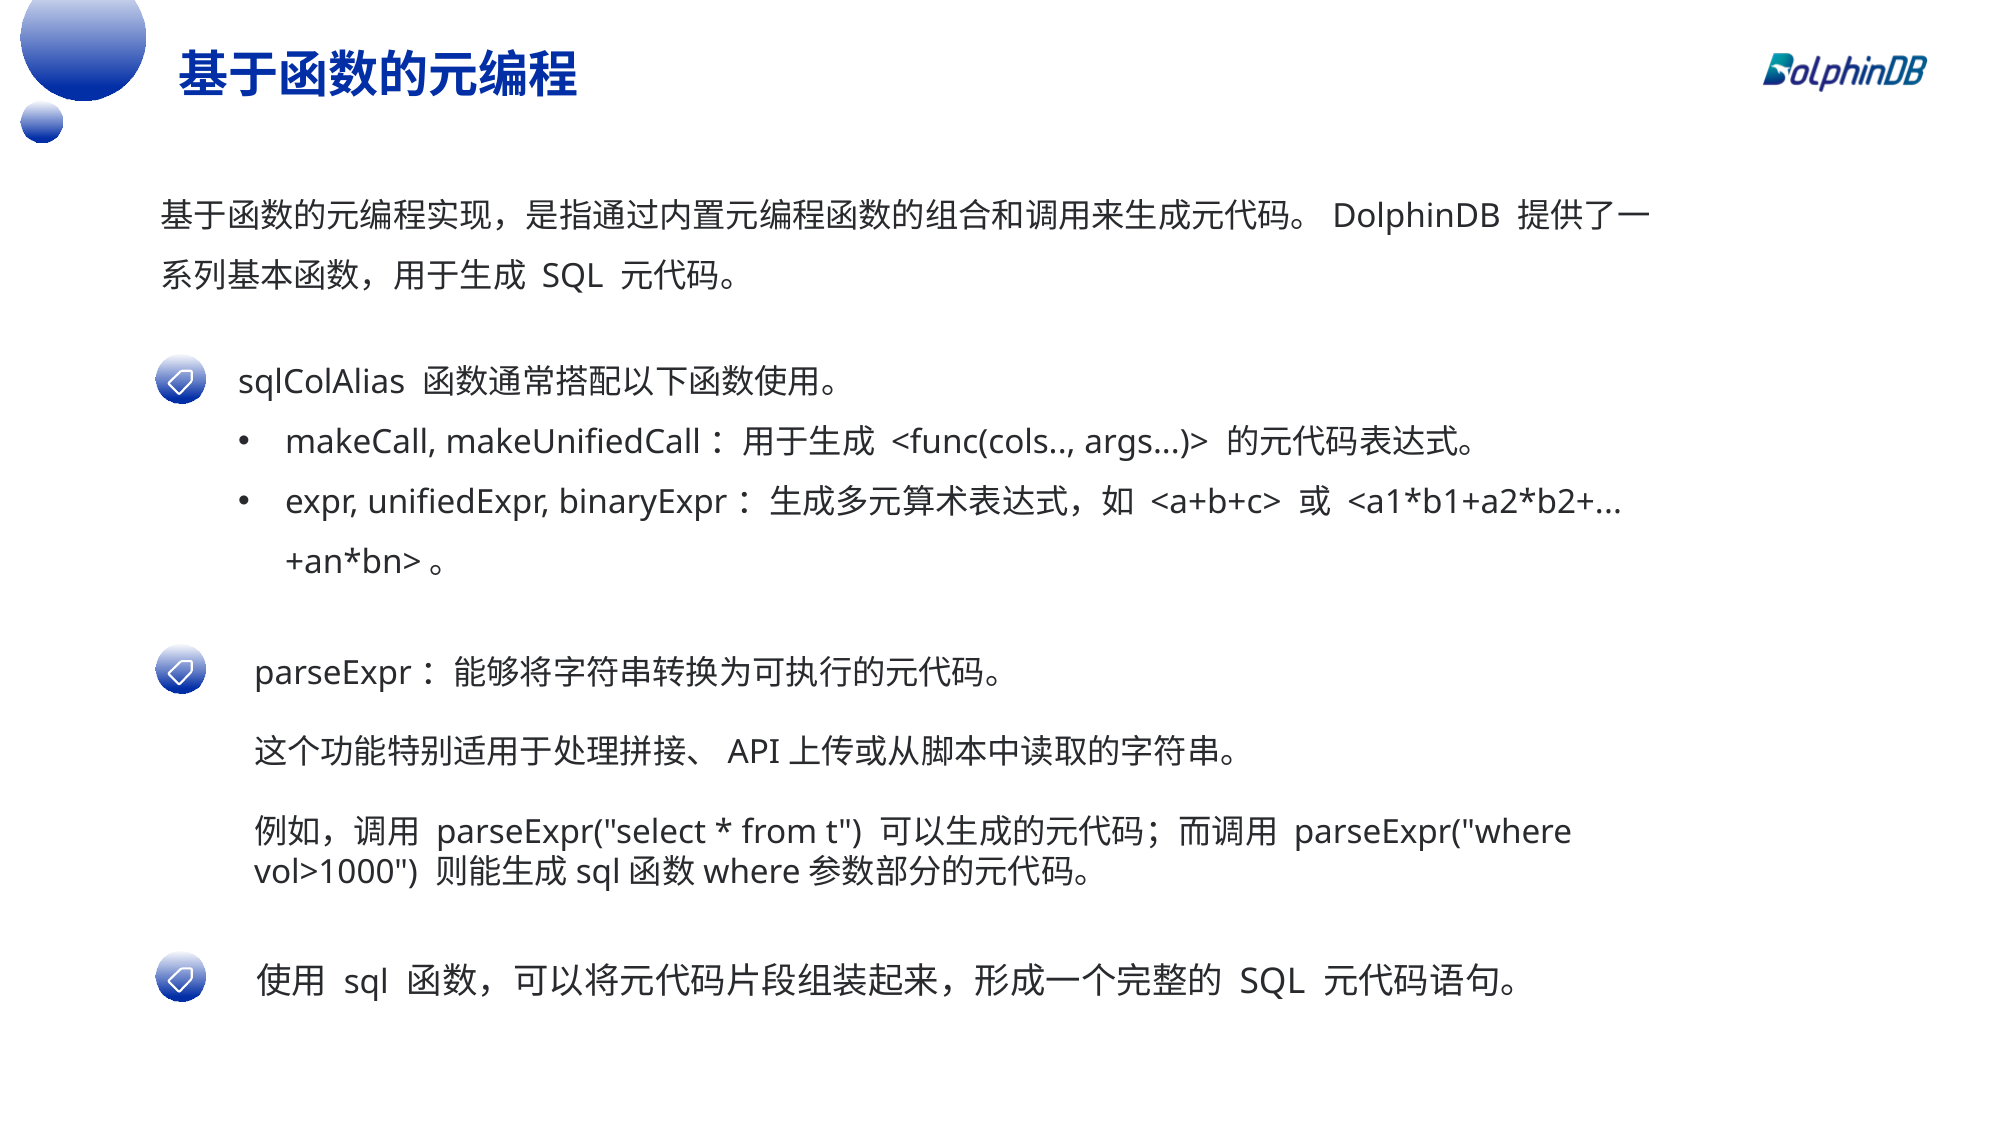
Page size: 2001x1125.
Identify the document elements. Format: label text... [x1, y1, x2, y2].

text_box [155, 950, 1691, 1009]
text_box 基于函数的元编程 [163, 35, 1545, 110]
text_box [19, 0, 147, 102]
text_box [19, 99, 64, 144]
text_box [155, 643, 1689, 901]
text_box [155, 353, 1684, 594]
text_box 基于函数的元编程实现，是指通过内置元编程函数的组合和调用来生成元代码。DolphinDB 提供了一系列基本函数，用于生成 SQL 元代码。 [145, 166, 1693, 302]
picture [1755, 47, 1929, 93]
